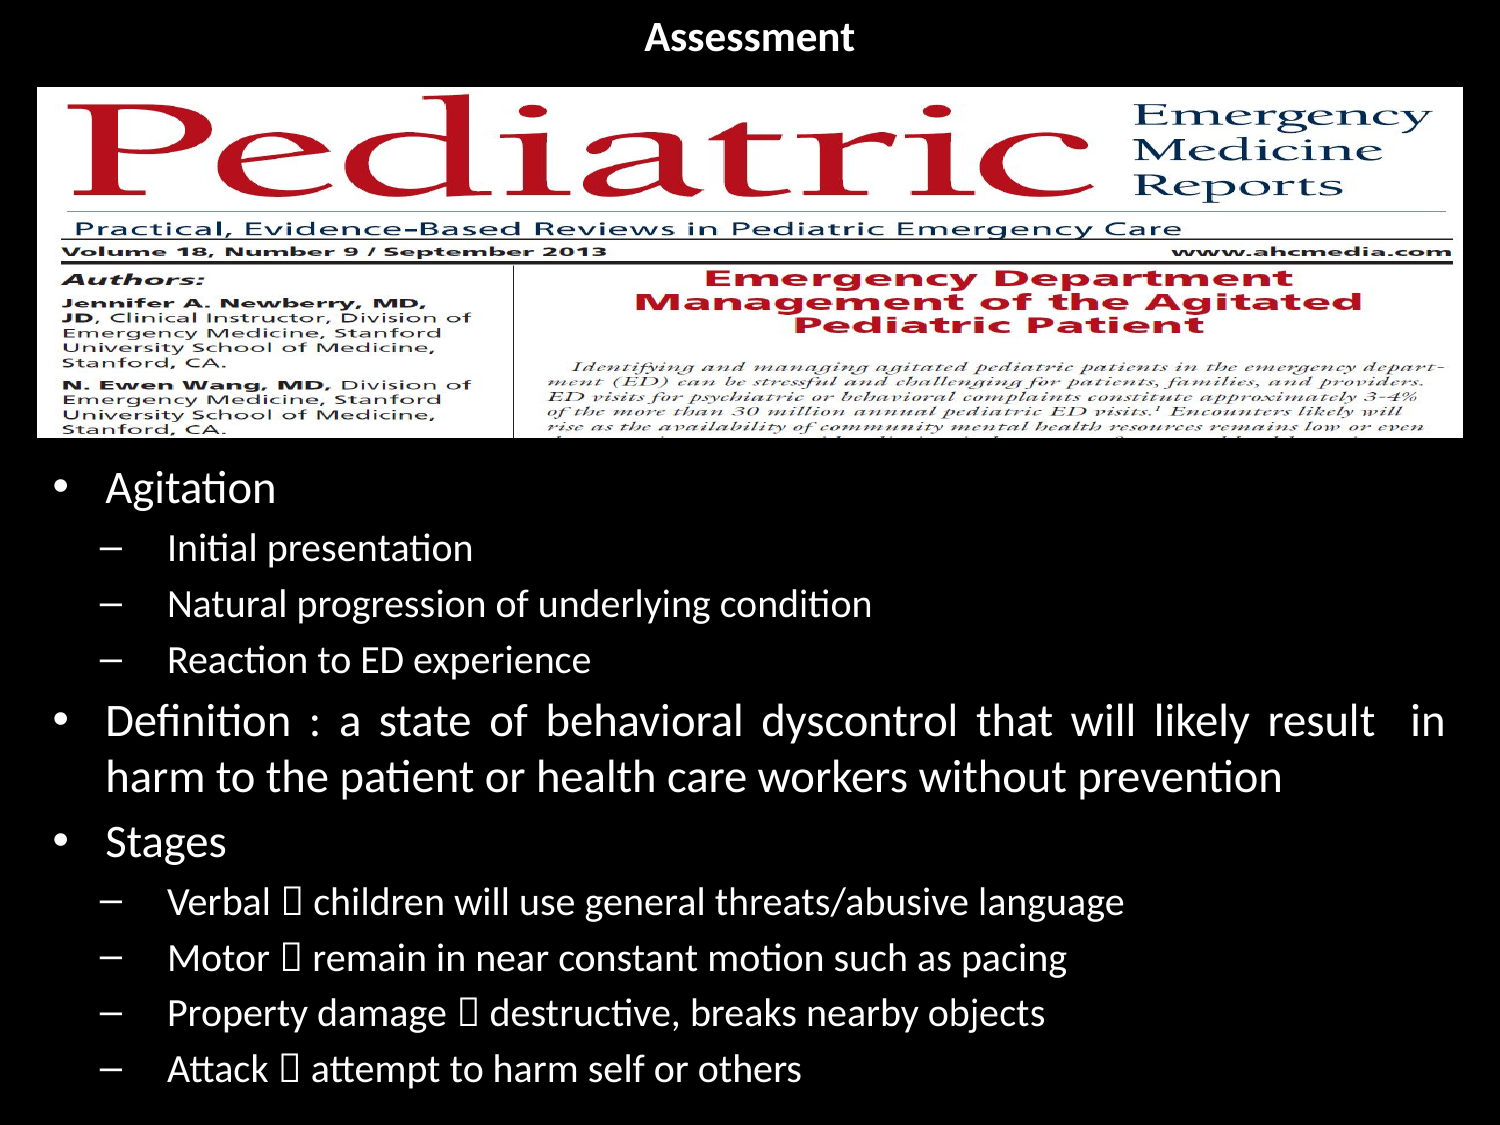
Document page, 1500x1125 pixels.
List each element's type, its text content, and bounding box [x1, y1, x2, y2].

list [37, 87, 1463, 438]
title Assessment [75, 0, 1425, 68]
list Agitation Initial presentation Natural progression of underlying condition Reaction to ED experience Definition : a state of behavioral dyscontrol that will likely result in harm to the patient or health care workers without prevention Stages Verbal  children will use general threats/abusive language Motor  remain in near constant motion such as pacing Property damage  destructive, breaks nearby objects Attack  attempt to harm self or others [37, 450, 1463, 1100]
